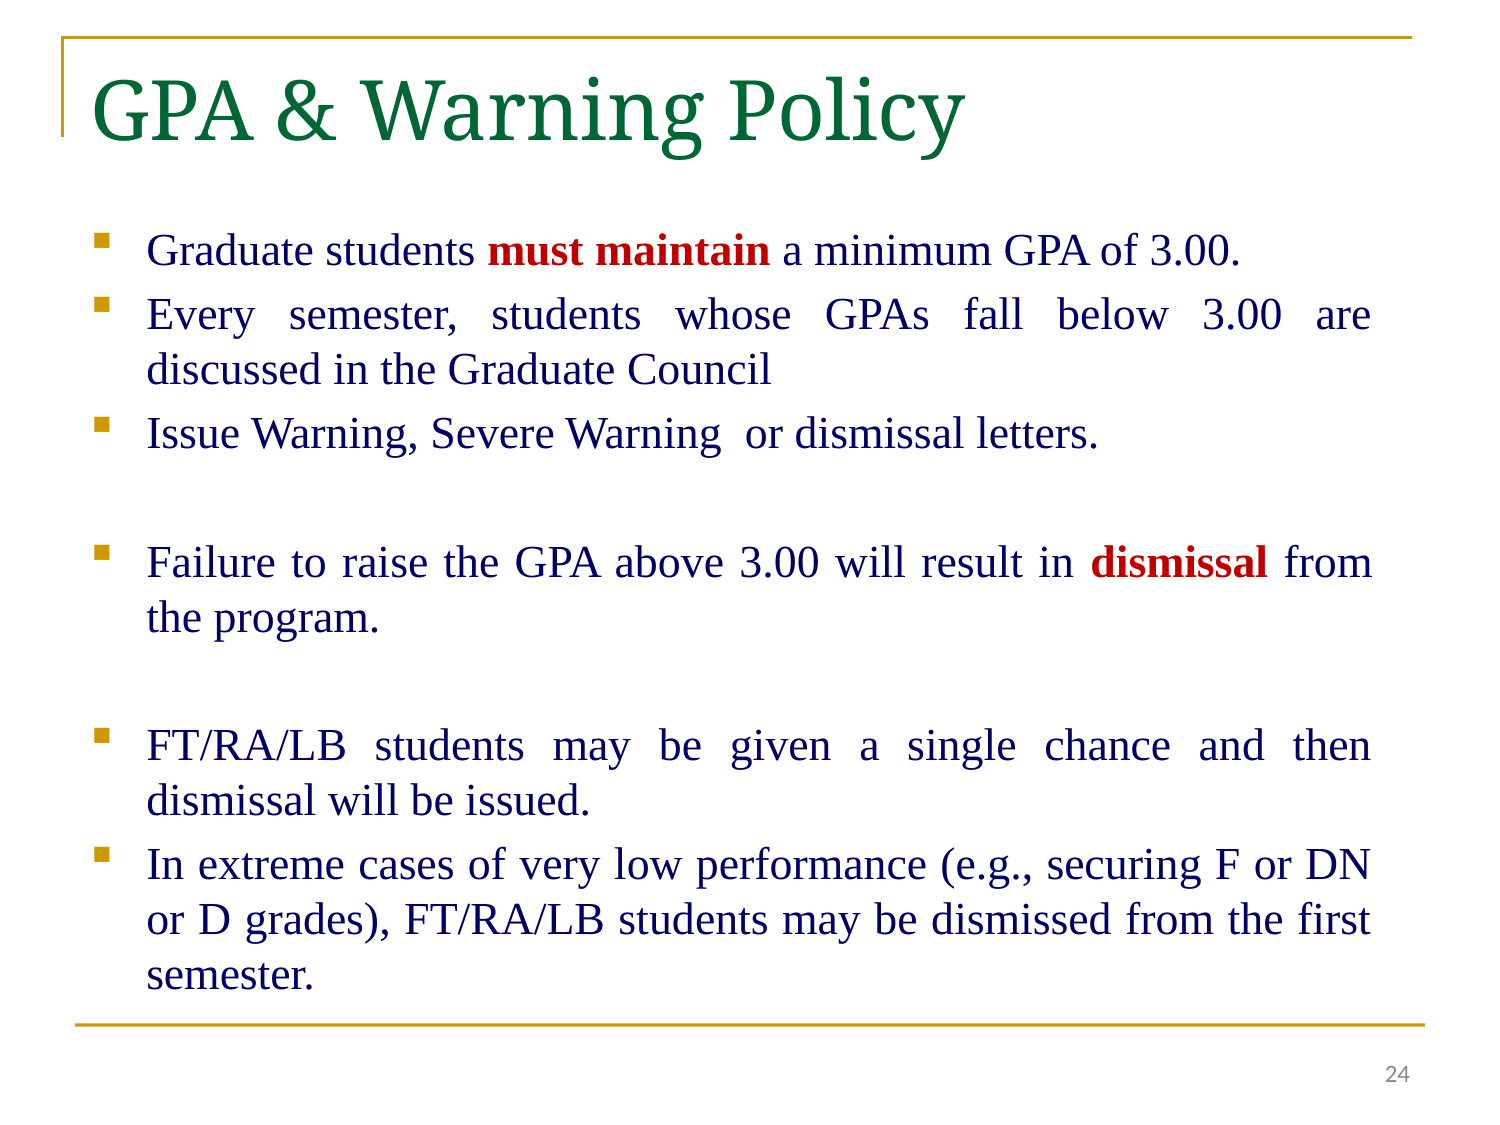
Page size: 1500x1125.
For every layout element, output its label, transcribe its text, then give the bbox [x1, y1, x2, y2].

text_box Graduate students must maintain a minimum GPA of 3.00. Every semester, students whose GPAs fall below 3.00 are discussed in the Graduate Council Issue Warning, Severe Warning or dismissal letters. Failure to raise the GPA above 3.00 will result in dismissal from the program. FT/RA/LB students may be given a single chance and then dismissal will be issued. In extreme cases of very low performance (e.g., securing F or DN or D grades), FT/RA/LB students may be dismissed from the first semester. [75, 212, 1388, 1025]
text_box 24 [1074, 1042, 1425, 1103]
text_box GPA & Warning Policy [75, 49, 1463, 188]
